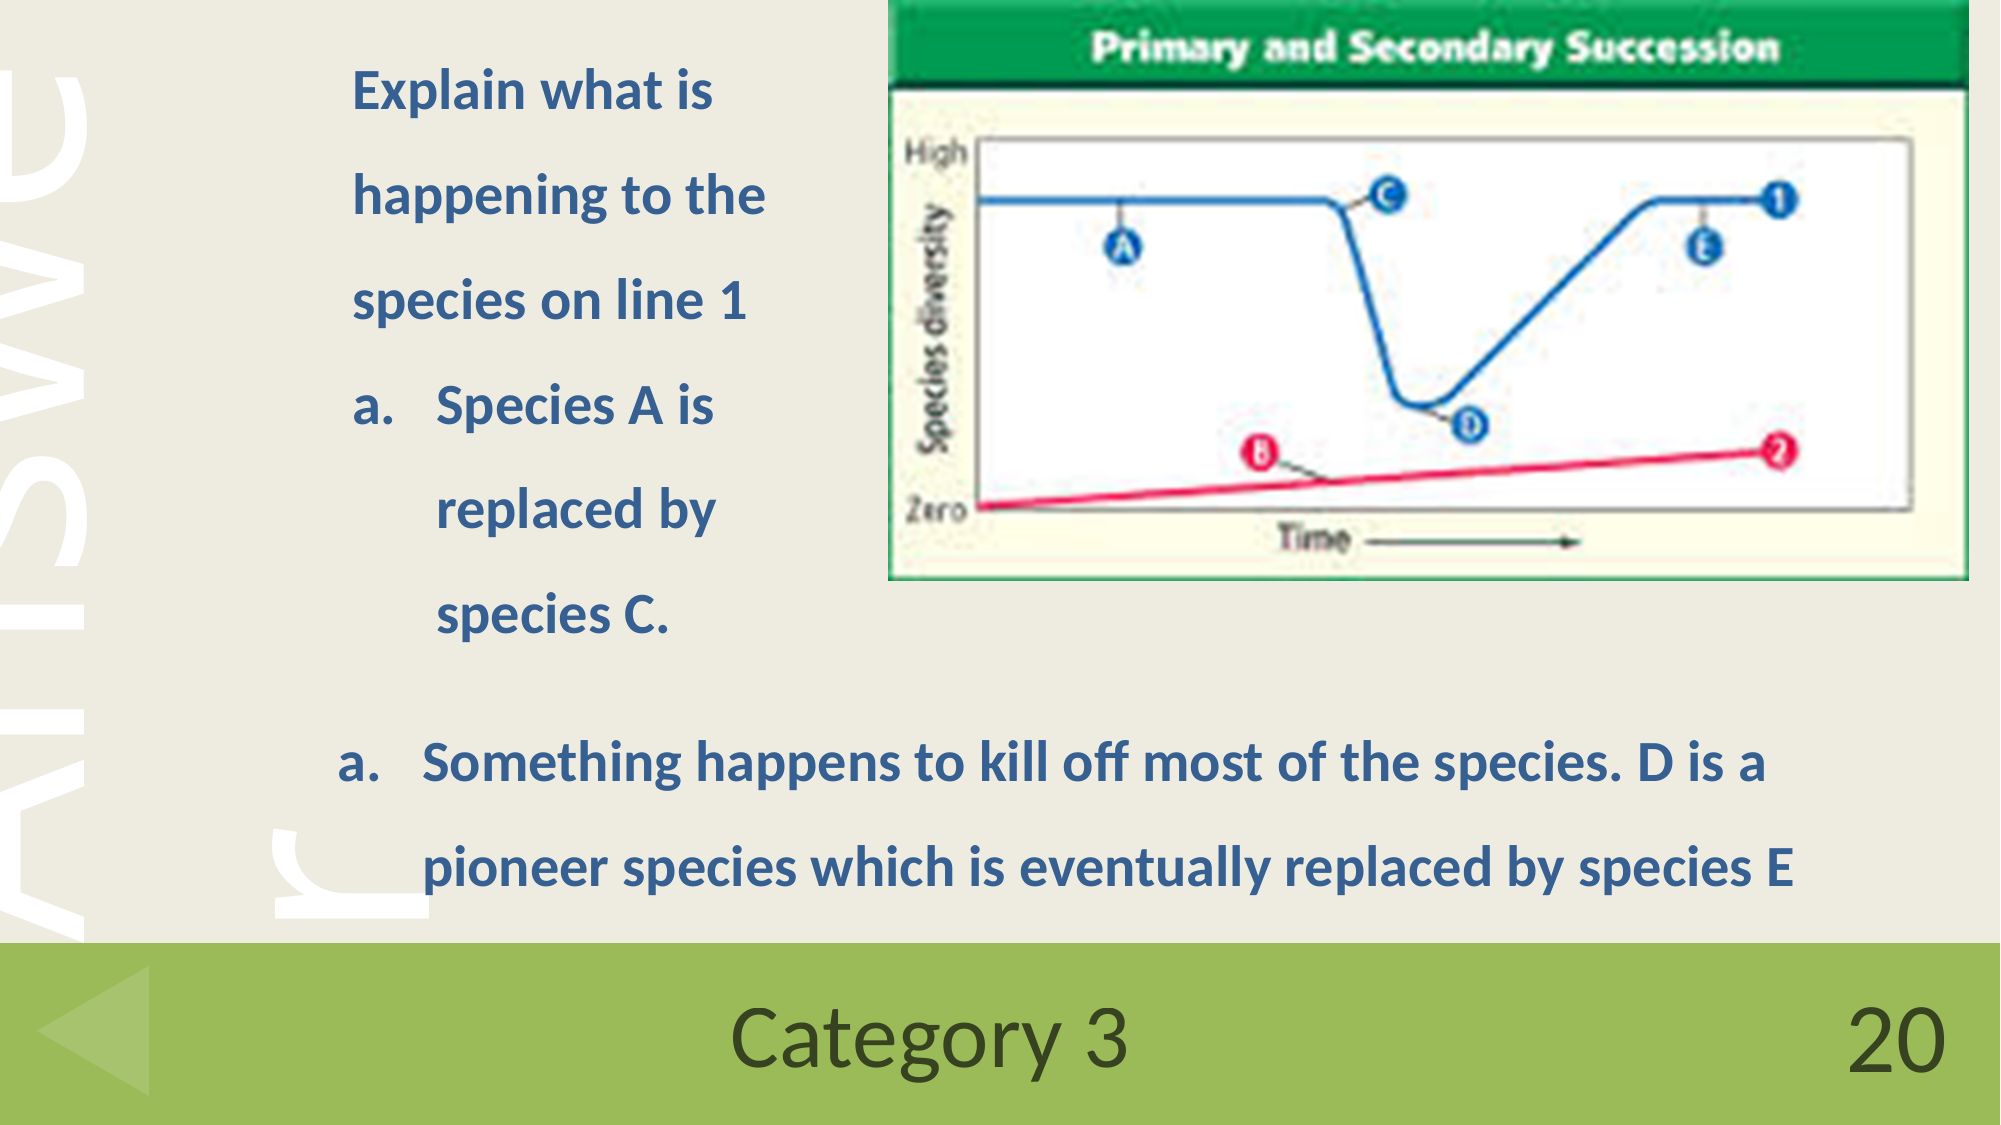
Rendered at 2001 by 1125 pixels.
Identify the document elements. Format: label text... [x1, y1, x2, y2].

text_box Something happens to kill off most of the species. D is a pioneer species which is eventually replaced by species E [323, 680, 1935, 906]
title Category 3 [30, 937, 1831, 1125]
list 20 [1831, 967, 1963, 1097]
list Explain what is happening to the species on line 1 Species A is replaced by species C. [337, 0, 889, 662]
picture [888, 0, 1970, 582]
